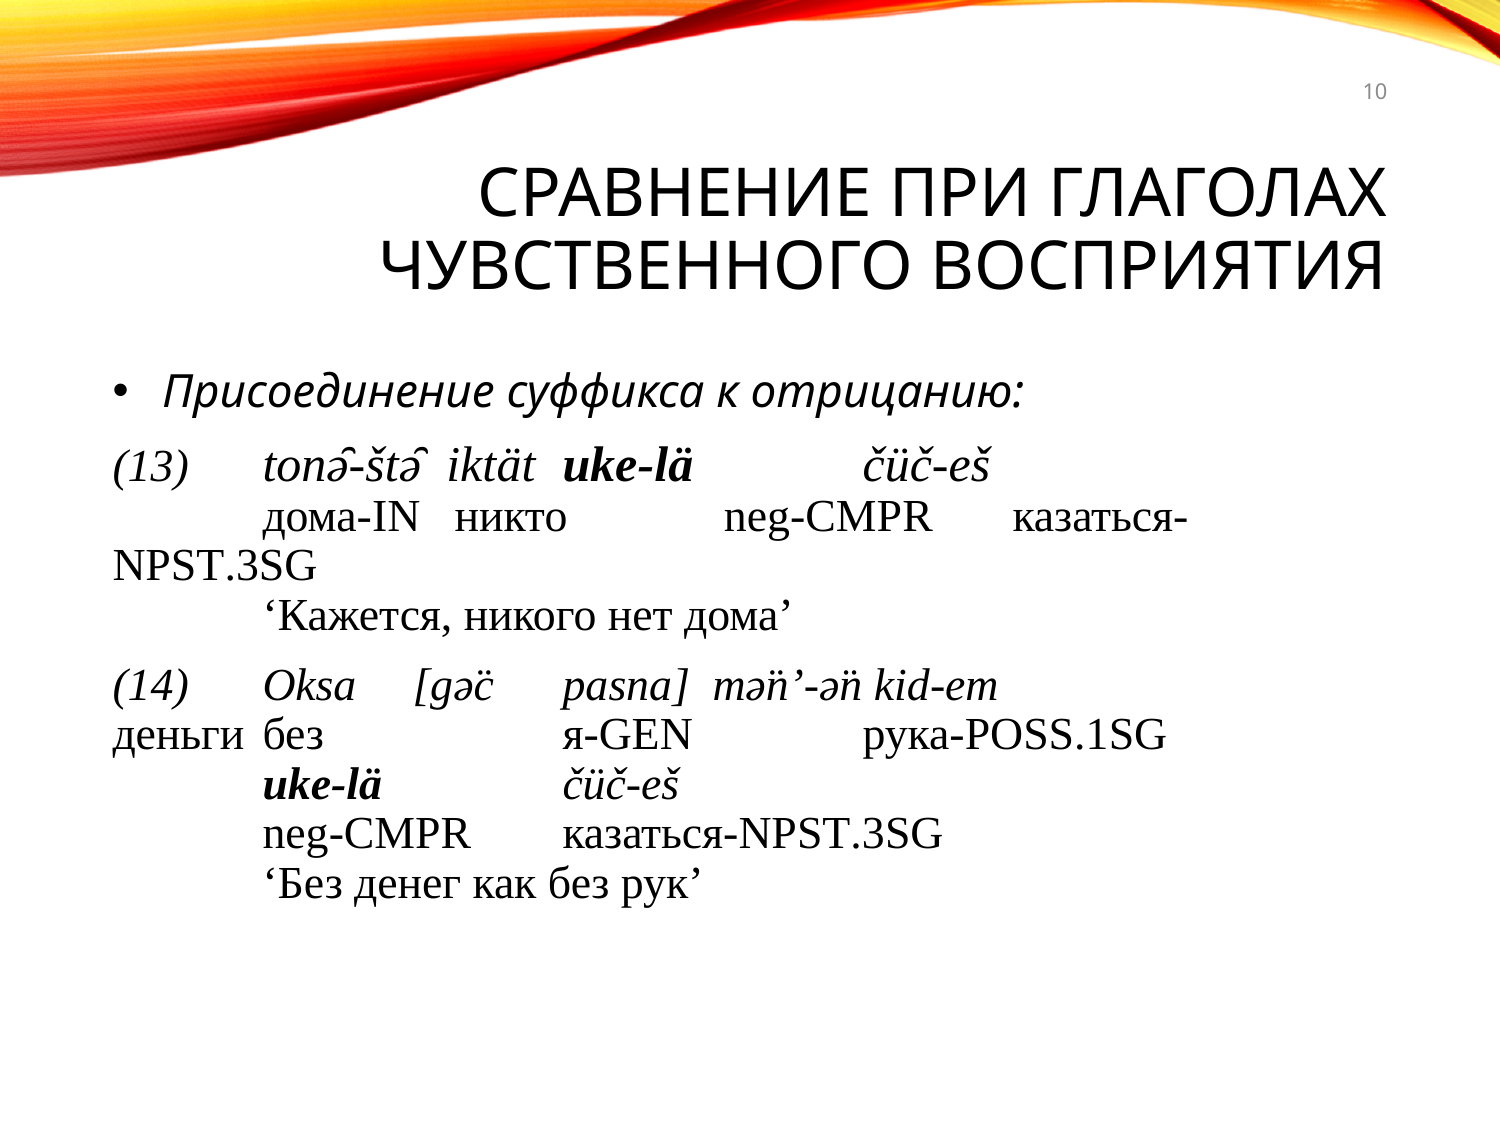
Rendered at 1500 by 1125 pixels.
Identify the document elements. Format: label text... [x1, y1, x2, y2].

slide_number 10 [1078, 62, 1403, 123]
picture [0, 0, 1500, 178]
list Присоединение суффикса к отрицанию: (13) tonə̑-štə̑ iktät uke-lä čüč-eš дома-in никто neg-cmpr казаться- npst.3sg ‘Кажется, никого нет дома’ (14) Oksa [gə̈c pasna] mə̈n’-ə̈n kid-em деньги без я-gen рука-poss.1sg uke-lä čüč-eš neg-cmpr казаться-npst.3sg ‘Без денег как без рук’ [97, 360, 1403, 1028]
title Сравнение при глаголах чувственного восприятия [356, 125, 1403, 338]
